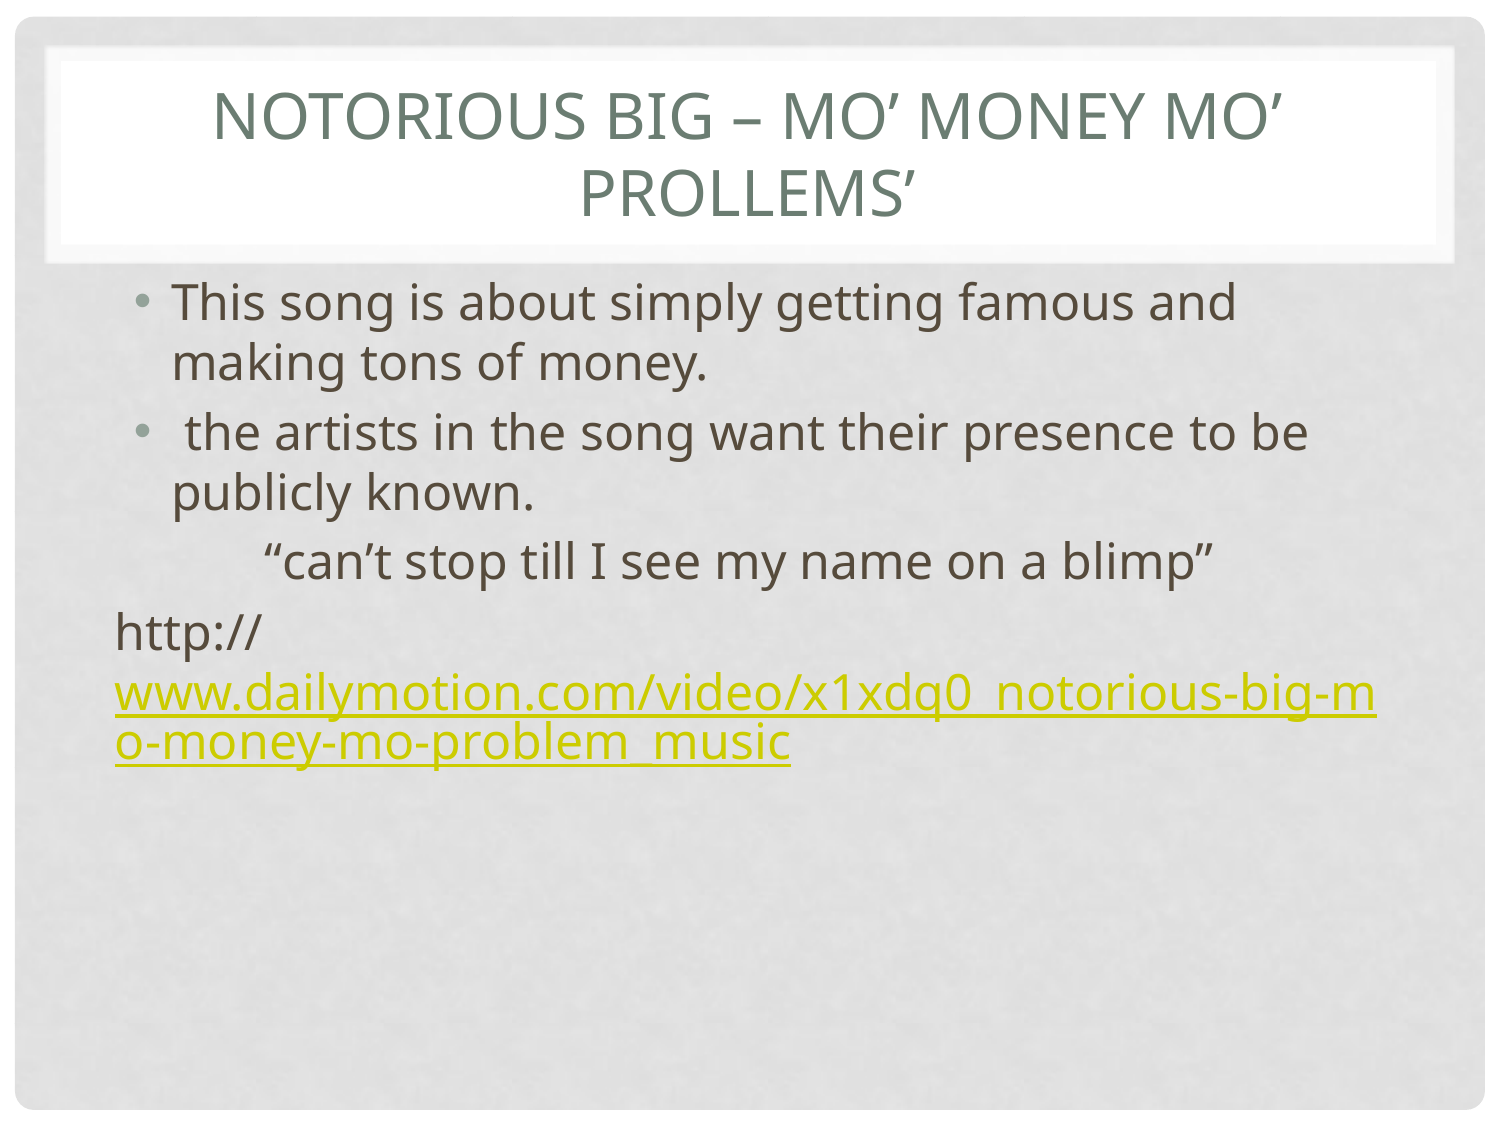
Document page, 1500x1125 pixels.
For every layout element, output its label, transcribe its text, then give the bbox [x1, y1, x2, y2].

list This song is about simply getting famous and making tons of money. the artists in the song want their presence to be publicly known. “can’t stop till I see my name on a blimp” http://www.dailymotion.com/video/x1xdq0_notorious-big-mo-money-mo-problem_music [99, 262, 1400, 938]
title Notorious BIG – Mo’ money Mo’ prollems’ [69, 66, 1425, 238]
